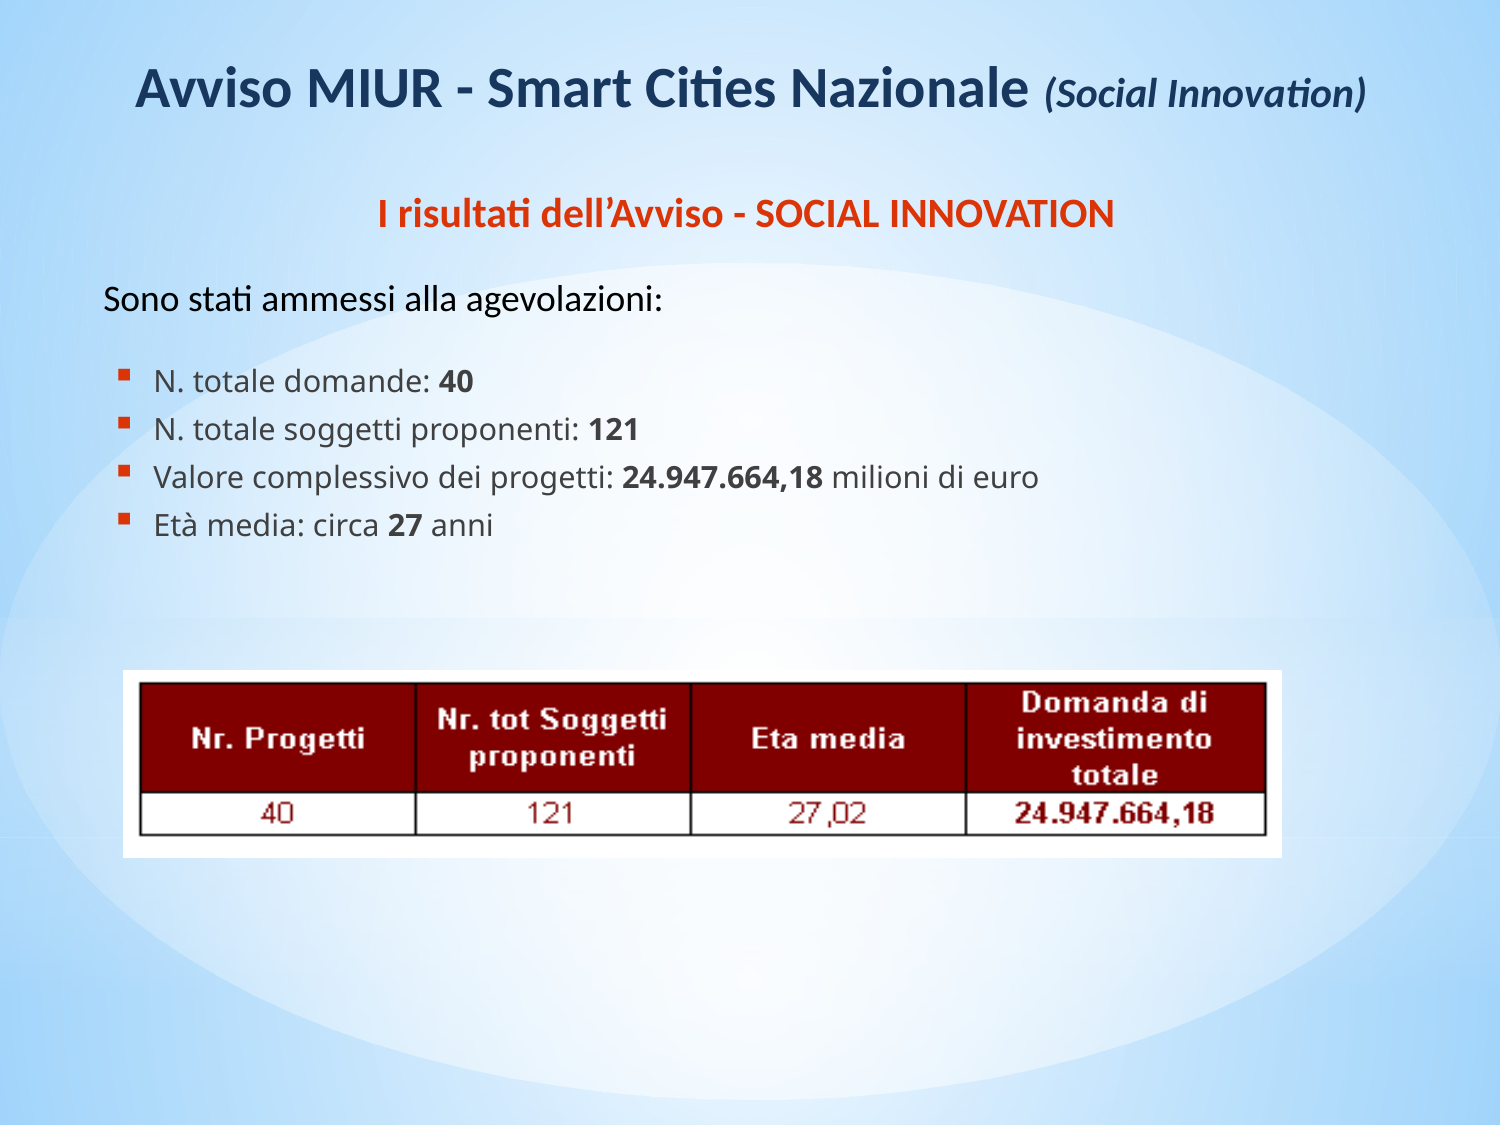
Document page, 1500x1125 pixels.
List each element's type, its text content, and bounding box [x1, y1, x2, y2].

text_box I risultati dell’Avviso - SOCIAL INNOVATION [67, 178, 1426, 244]
list N. totale domande: 40 N. totale soggetti proponenti: 121 Valore complessivo dei progetti: 24.947.664,18 milioni di euro Età media: circa 27 anni [100, 353, 1402, 552]
picture [123, 670, 1282, 859]
text_box Avviso MIUR - Smart Cities Nazionale (Social Innovation) [76, 31, 1427, 138]
text_box Sono stati ammessi alla agevolazioni: [88, 266, 1436, 326]
